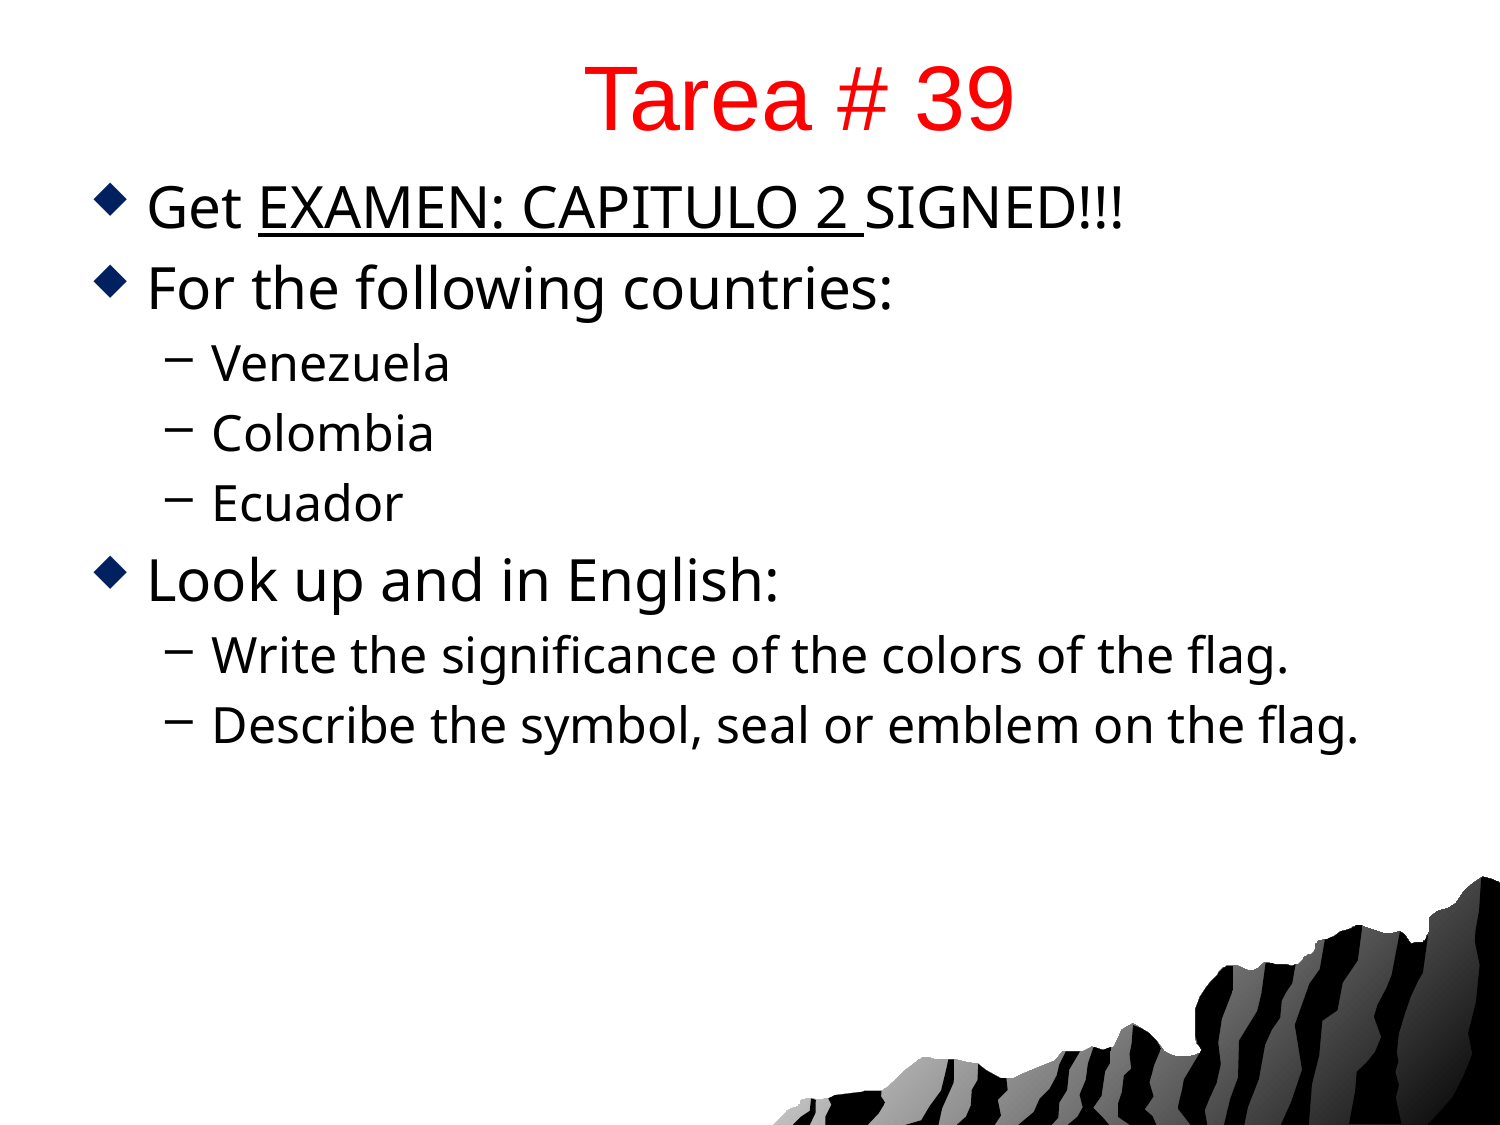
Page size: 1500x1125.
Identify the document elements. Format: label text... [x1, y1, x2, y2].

title Tarea # 39 [162, 0, 1438, 188]
list Get EXAMEN: CAPITULO 2 SIGNED!!! For the following countries: Venezuela Colombia Ecuador Look up and in English: Write the significance of the colors of the flag. Describe the symbol, seal or emblem on the flag. [75, 162, 1425, 800]
